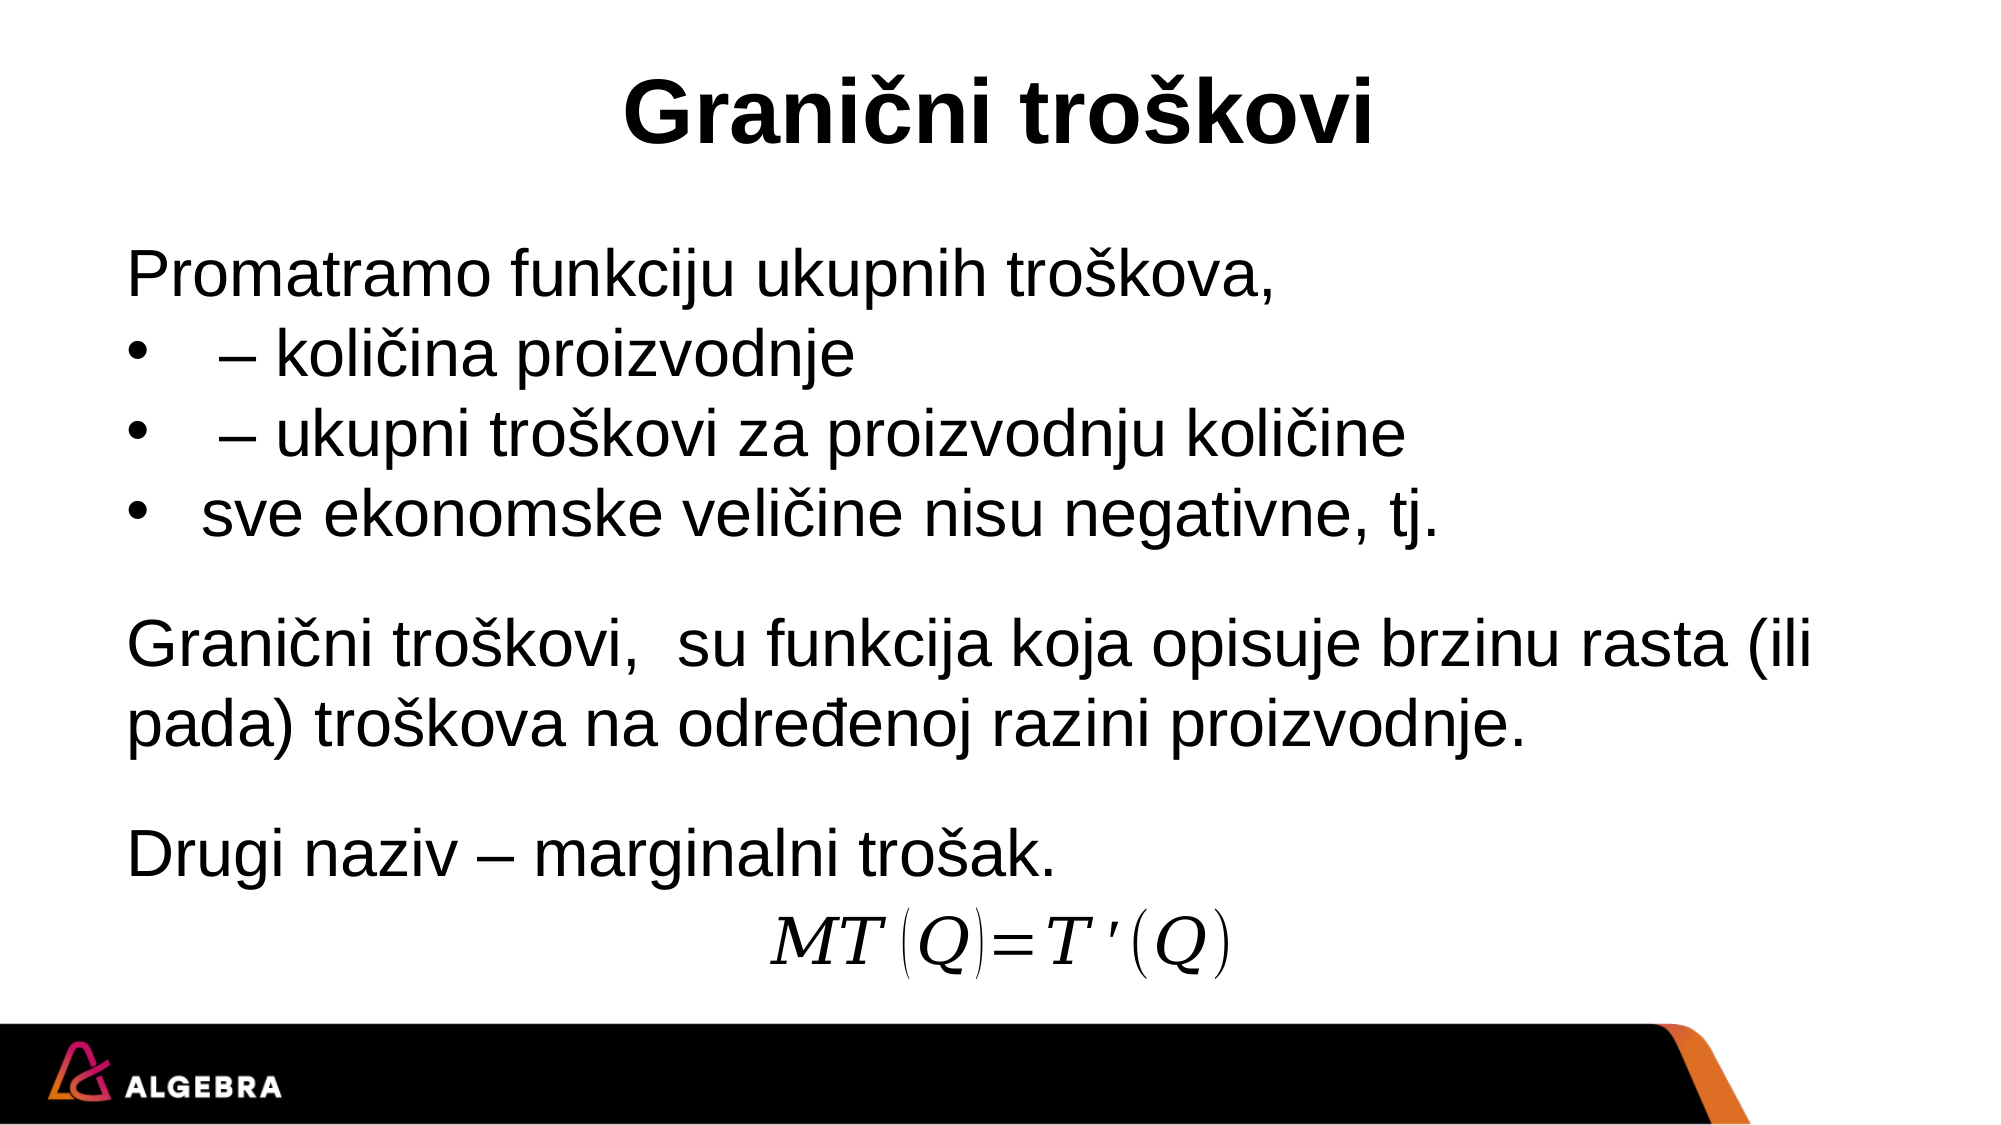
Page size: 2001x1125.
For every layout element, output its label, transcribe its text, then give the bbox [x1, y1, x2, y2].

title Granični troškovi [137, 4, 1863, 223]
picture [0, 1023, 1958, 1125]
